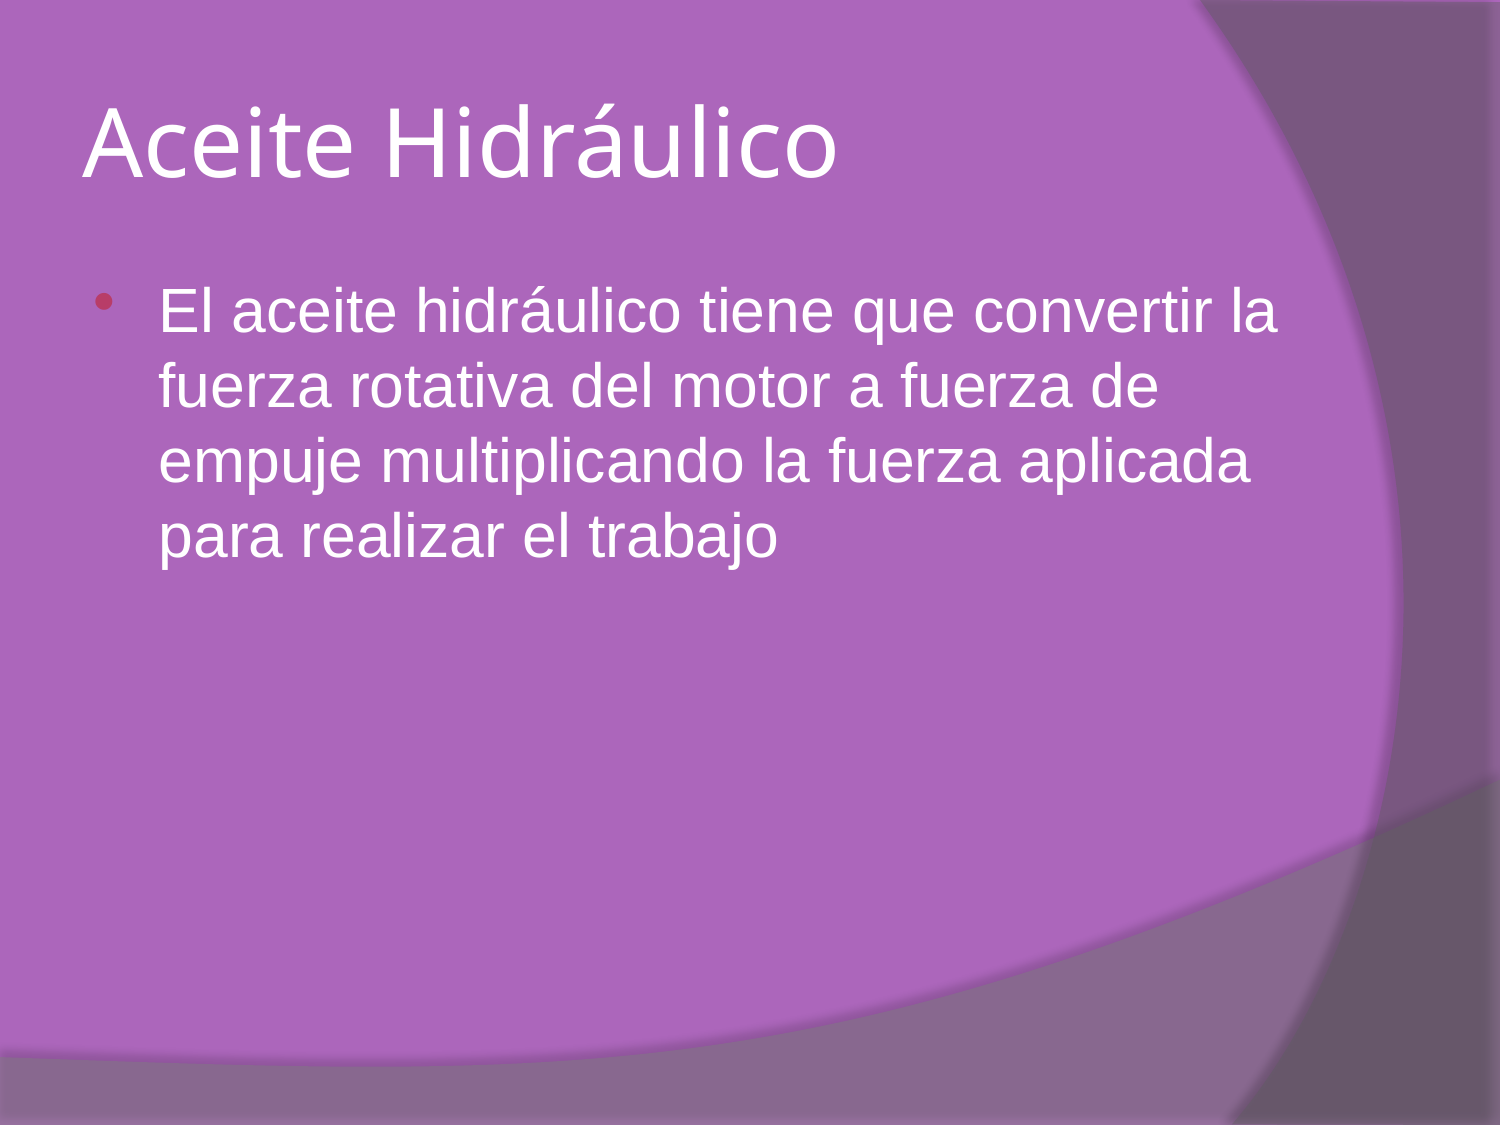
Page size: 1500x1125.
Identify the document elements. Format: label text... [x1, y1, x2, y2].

list El aceite hidráulico tiene que convertir la fuerza rotativa del motor a fuerza de empuje multiplicando la fuerza aplicada para realizar el trabajo [75, 262, 1300, 1005]
title Aceite Hidráulico [75, 45, 1300, 233]
